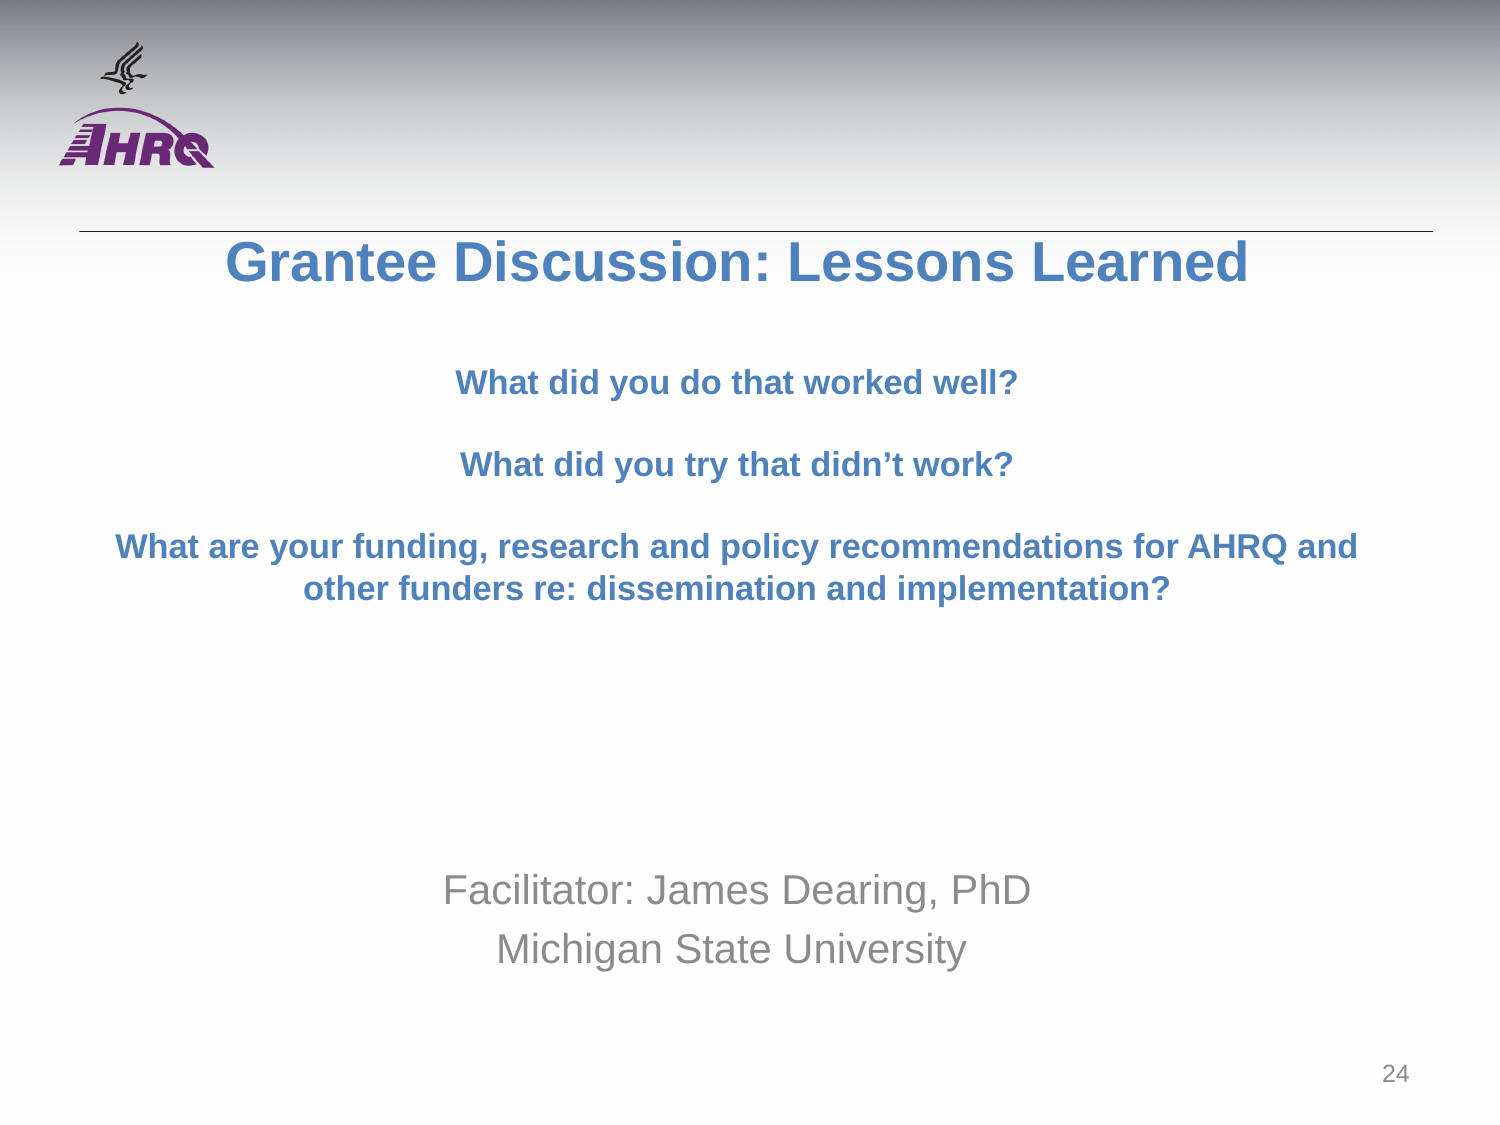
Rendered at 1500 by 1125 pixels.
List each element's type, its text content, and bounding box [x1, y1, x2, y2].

title Grantee Discussion: Lessons Learned What did you do that worked well? What did you try that didn’t work? What are your funding, research and policy recommendations for AHRQ and other funders re: dissemination and implementation? [99, 149, 1375, 700]
list Facilitator: James Dearing, PhD Michigan State University [99, 849, 1375, 1038]
slide_number 24 [1074, 1042, 1425, 1103]
picture [0, 0, 1500, 1125]
